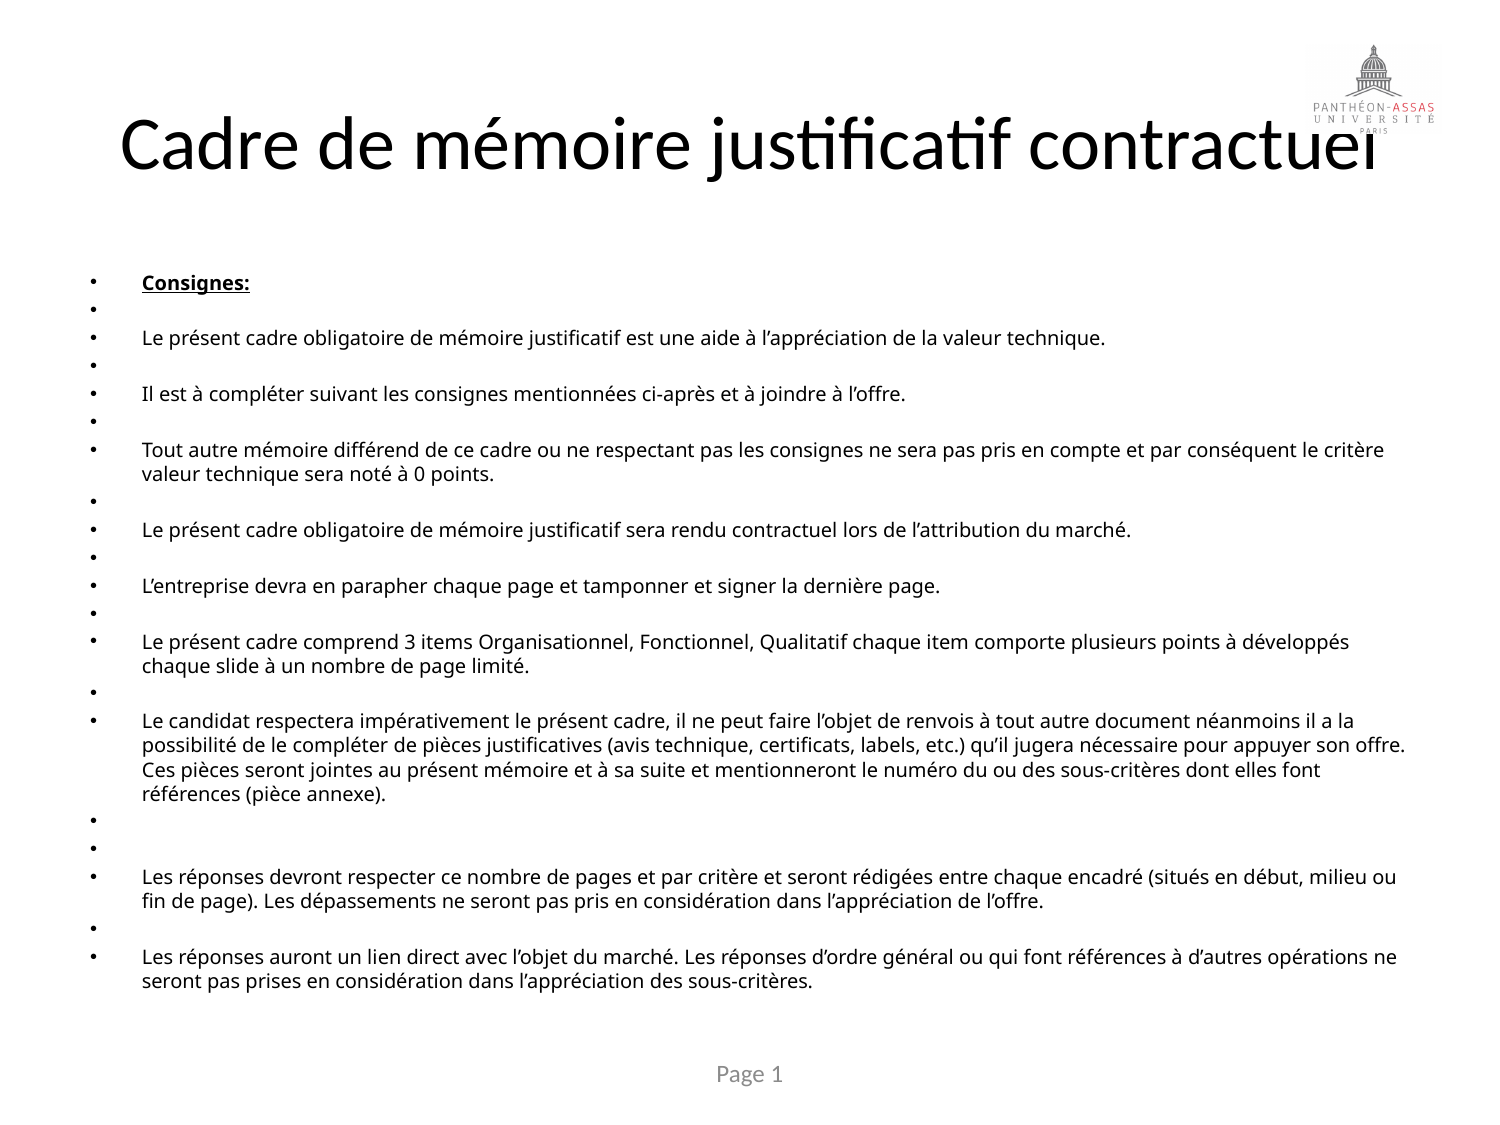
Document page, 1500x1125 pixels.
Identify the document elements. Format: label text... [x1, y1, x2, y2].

picture [1304, 44, 1443, 134]
title Cadre de mémoire justificatif contractuel [75, 45, 1425, 233]
list Consignes: Le présent cadre obligatoire de mémoire justificatif est une aide à l’appréciation de la valeur technique. Il est à compléter suivant les consignes mentionnées ci-après et à joindre à l’offre. Tout autre mémoire différend de ce cadre ou ne respectant pas les consignes ne sera pas pris en compte et par conséquent le critère valeur technique sera noté à 0 points. Le présent cadre obligatoire de mémoire justificatif sera rendu contractuel lors de l’attribution du marché. L’entreprise devra en parapher chaque page et tamponner et signer la dernière page. Le présent cadre comprend 3 items Organisationnel, Fonctionnel, Qualitatif chaque item comporte plusieurs points à développés chaque slide à un nombre de page limité. Le candidat respectera impérativement le présent cadre, il ne peut faire l’objet de renvois à tout autre document néanmoins il a la possibilité de le compléter de pièces justificatives (avis technique, certificats, labels, etc.) qu’il jugera nécessaire pour appuyer son offre. Ces pièces seront jointes au présent mémoire et à sa suite et mentionneront le numéro du ou des sous-critères dont elles font références (pièce annexe). Les réponses devront respecter ce nombre de pages et par critère et seront rédigées entre chaque encadré (situés en début, milieu ou fin de page). Les dépassements ne seront pas pris en considération dans l’appréciation de l’offre. Les réponses auront un lien direct avec l’objet du marché. Les réponses d’ordre général ou qui font références à d’autres opérations ne seront pas prises en considération dans l’appréciation des sous-critères. [75, 262, 1425, 1005]
footer Page 1 [512, 1042, 988, 1103]
